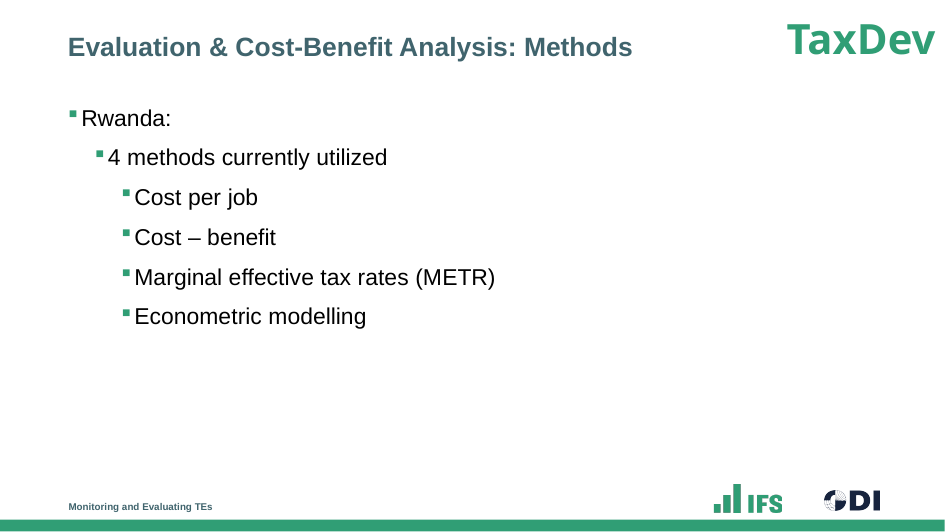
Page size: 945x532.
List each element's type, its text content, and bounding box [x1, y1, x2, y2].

footer Monitoring and Evaluating TEs [53, 492, 373, 521]
title Evaluation & Cost-Benefit Analysis: Methods [52, 26, 760, 71]
picture [824, 490, 880, 511]
list Rwanda: 4 methods currently utilized Cost per job Cost – benefit Marginal effective tax rates (METR) Econometric modelling [52, 95, 880, 420]
